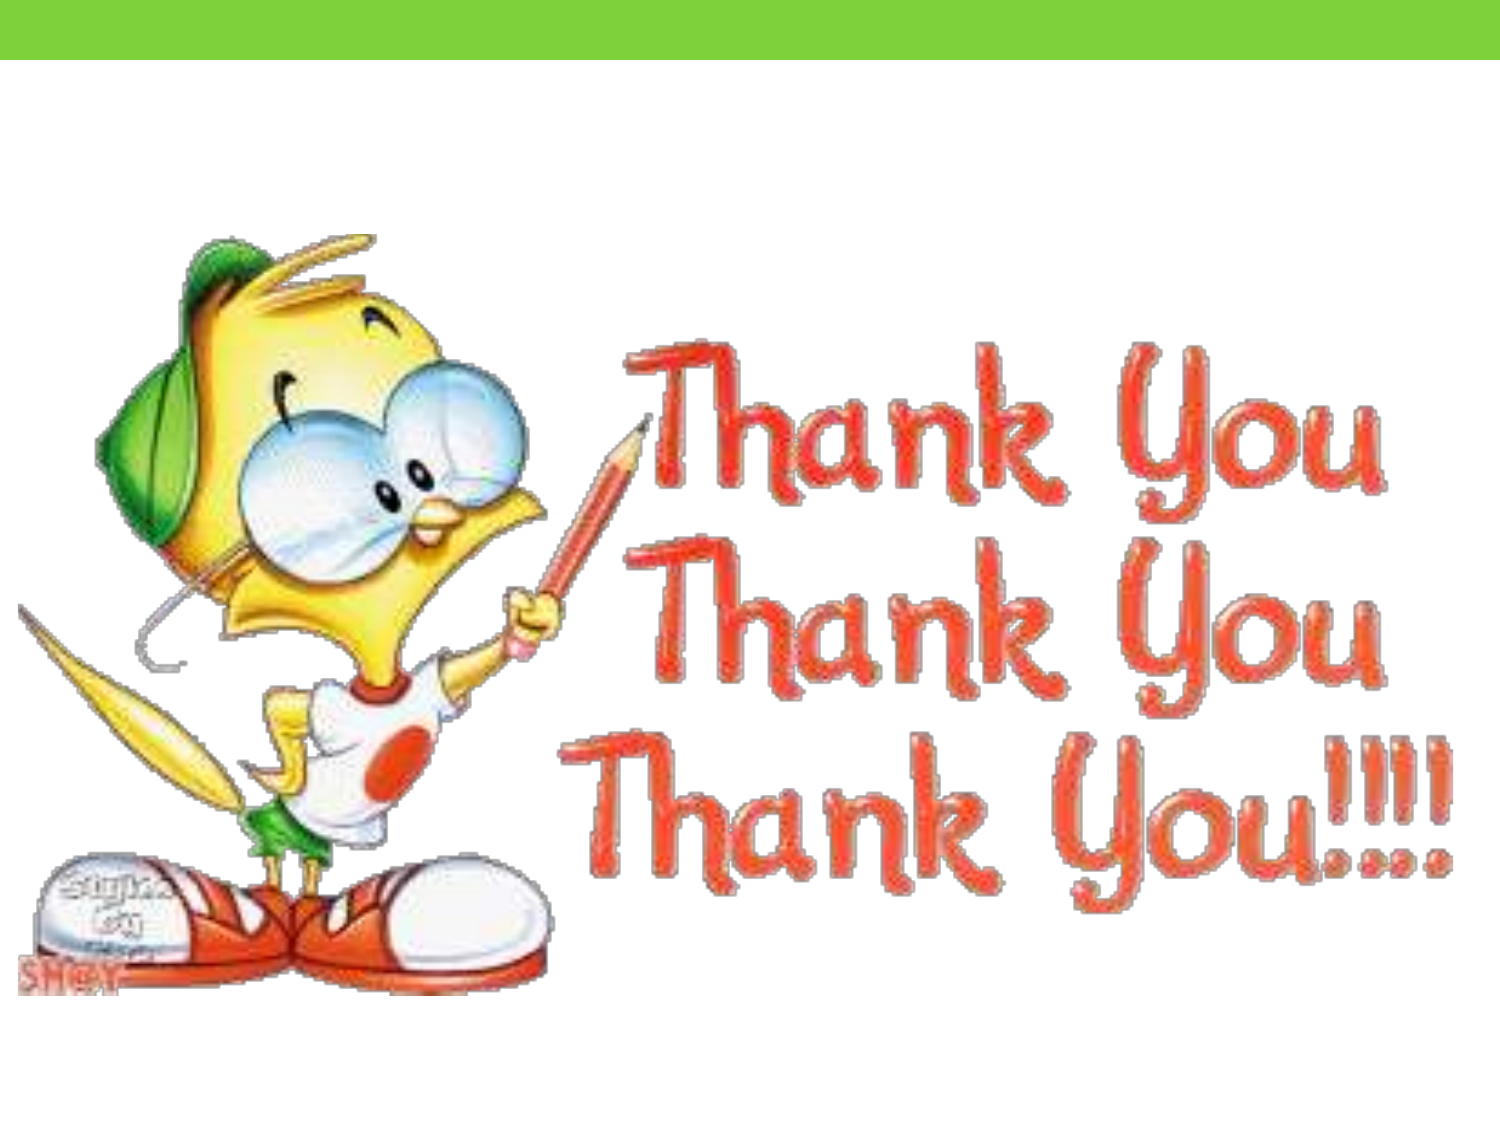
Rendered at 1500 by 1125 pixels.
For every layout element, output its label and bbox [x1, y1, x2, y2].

text_box [0, 0, 1500, 60]
text_box [17, 234, 1454, 996]
